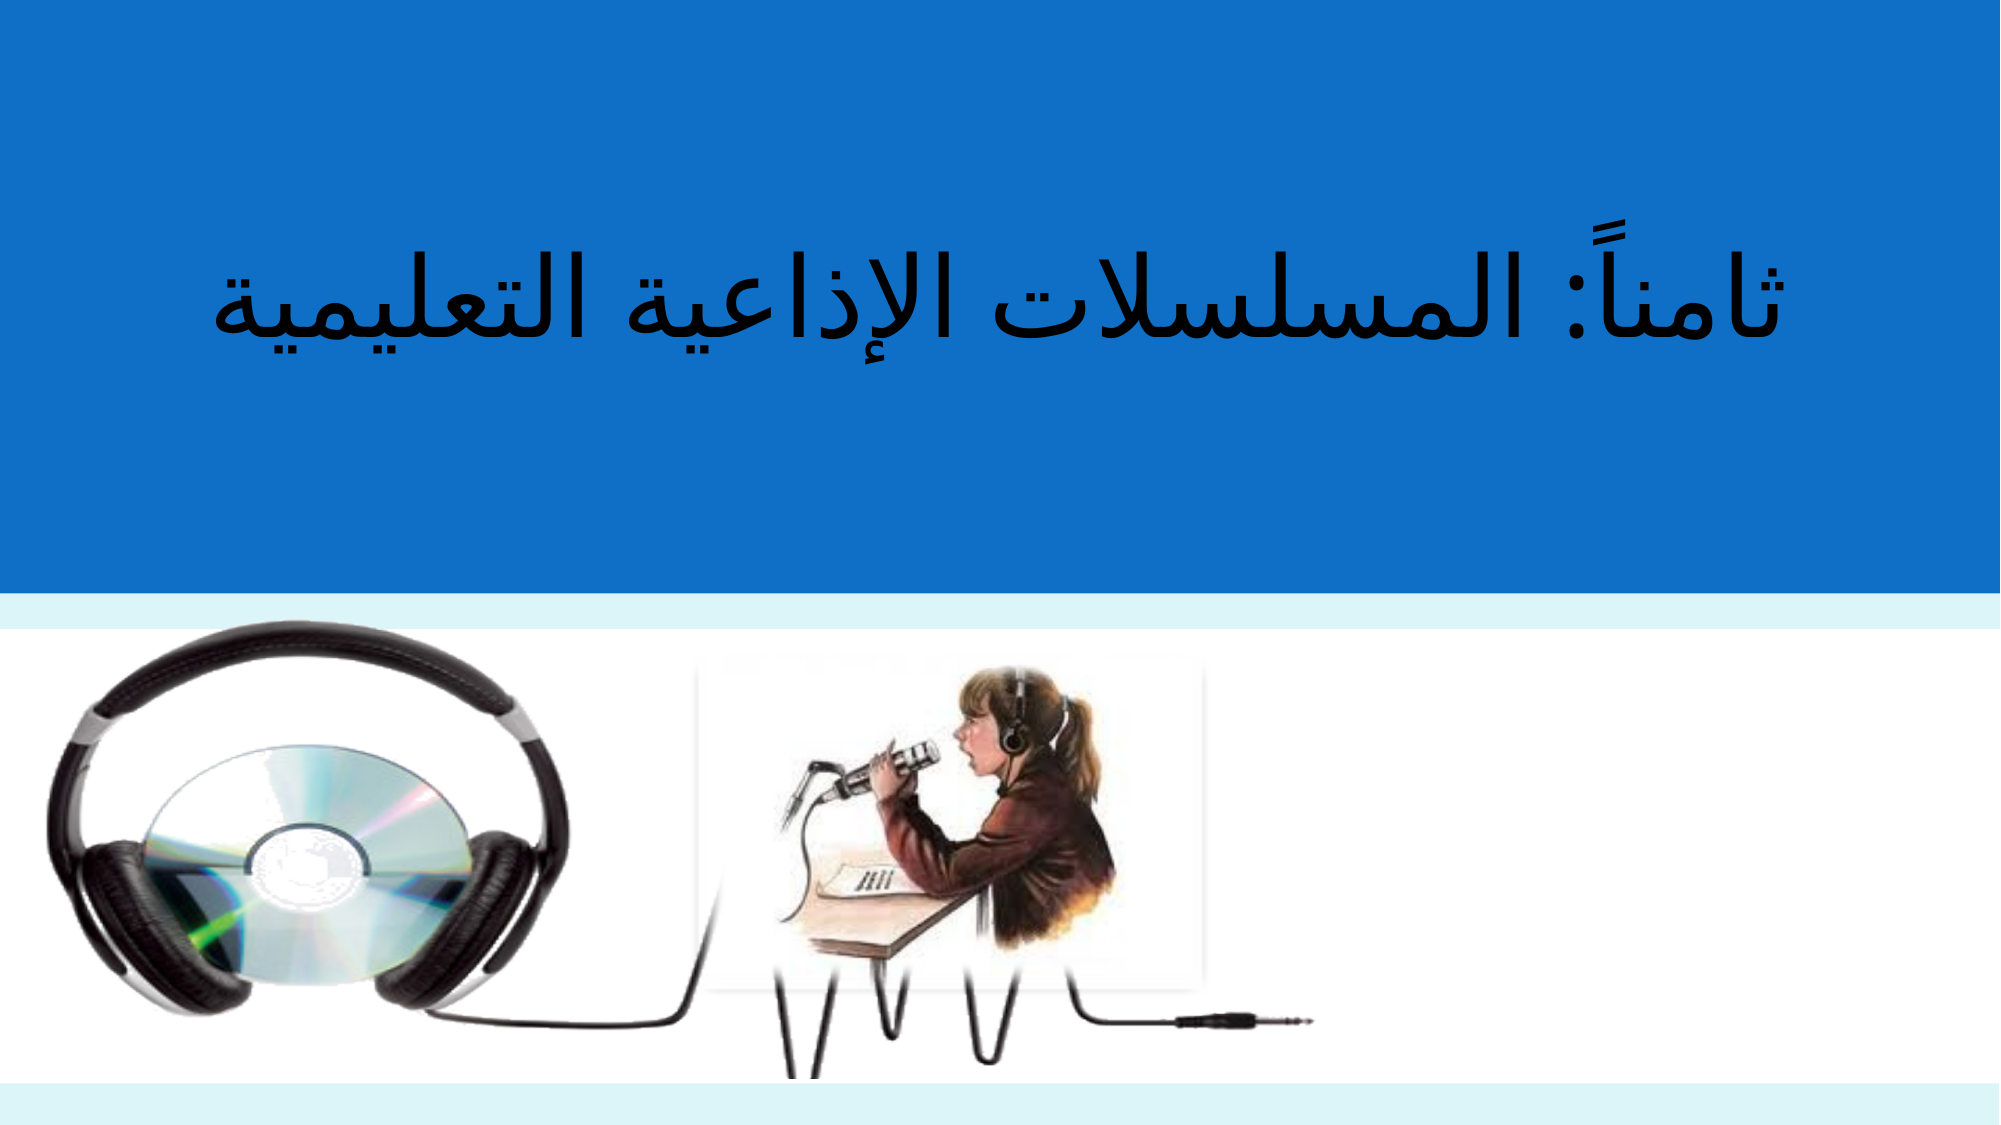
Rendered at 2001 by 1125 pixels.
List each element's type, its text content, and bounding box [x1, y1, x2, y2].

title ثامناً: المسلسلات الإذاعية التعليمية [173, 0, 1824, 585]
picture [0, 515, 1320, 1079]
